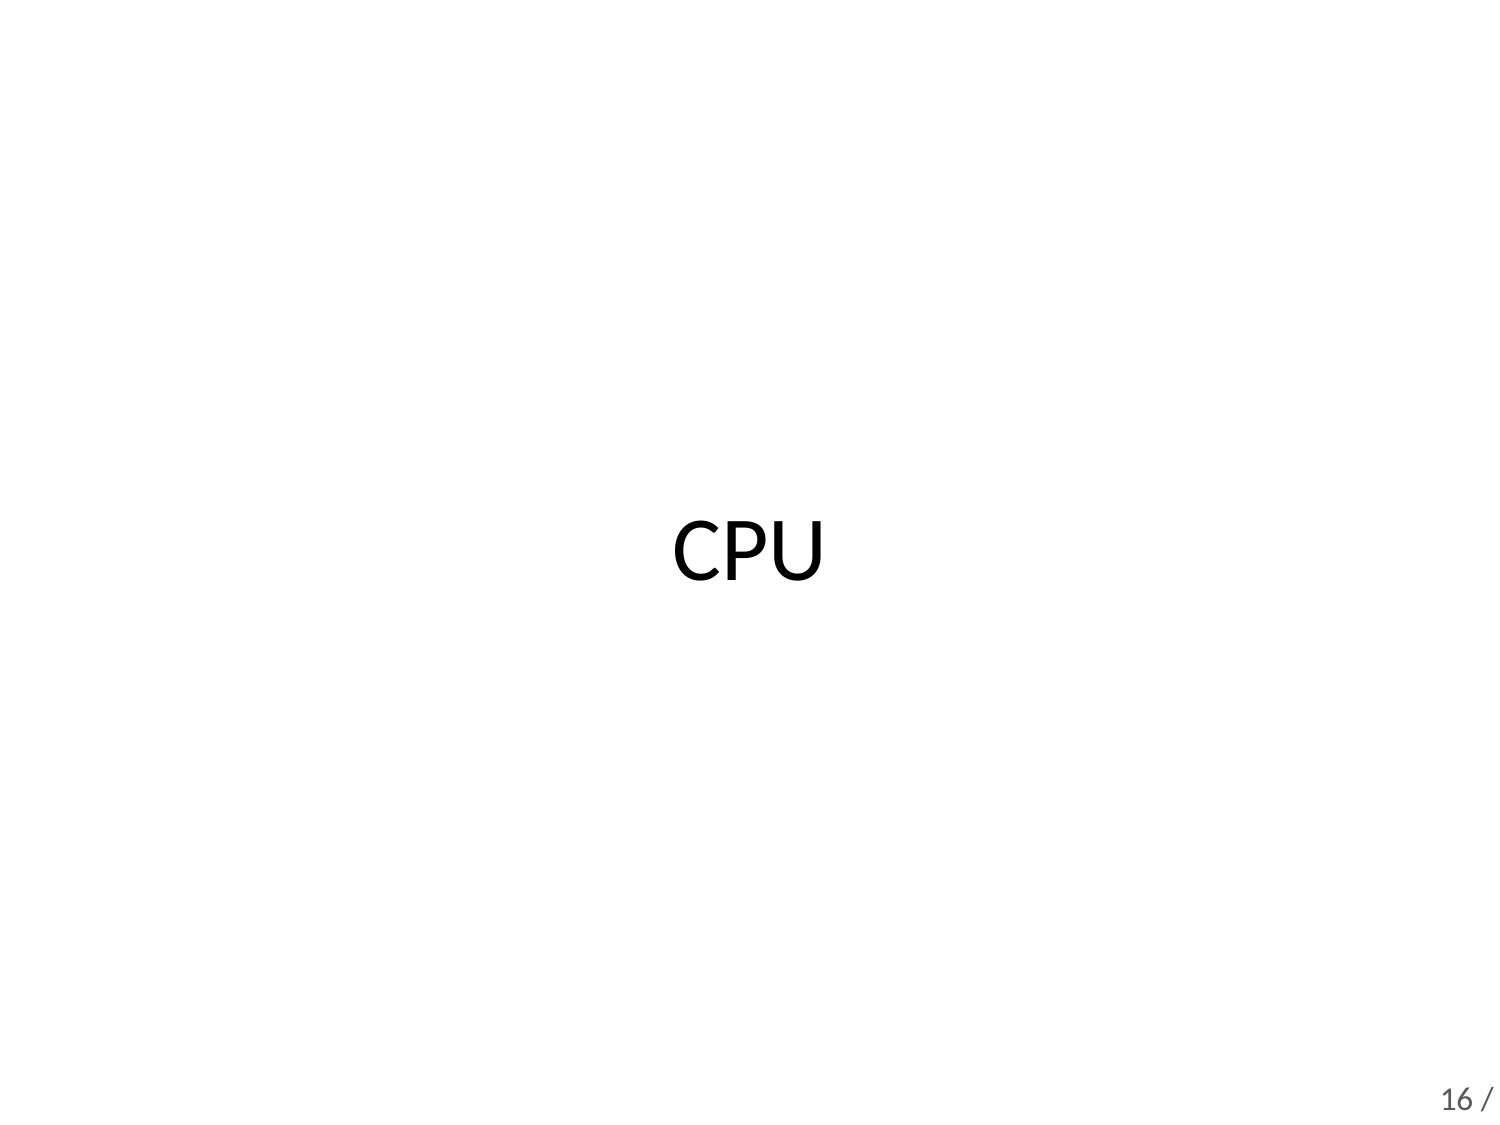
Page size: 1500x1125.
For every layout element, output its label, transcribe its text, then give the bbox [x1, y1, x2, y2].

title CPU [75, 450, 1425, 638]
